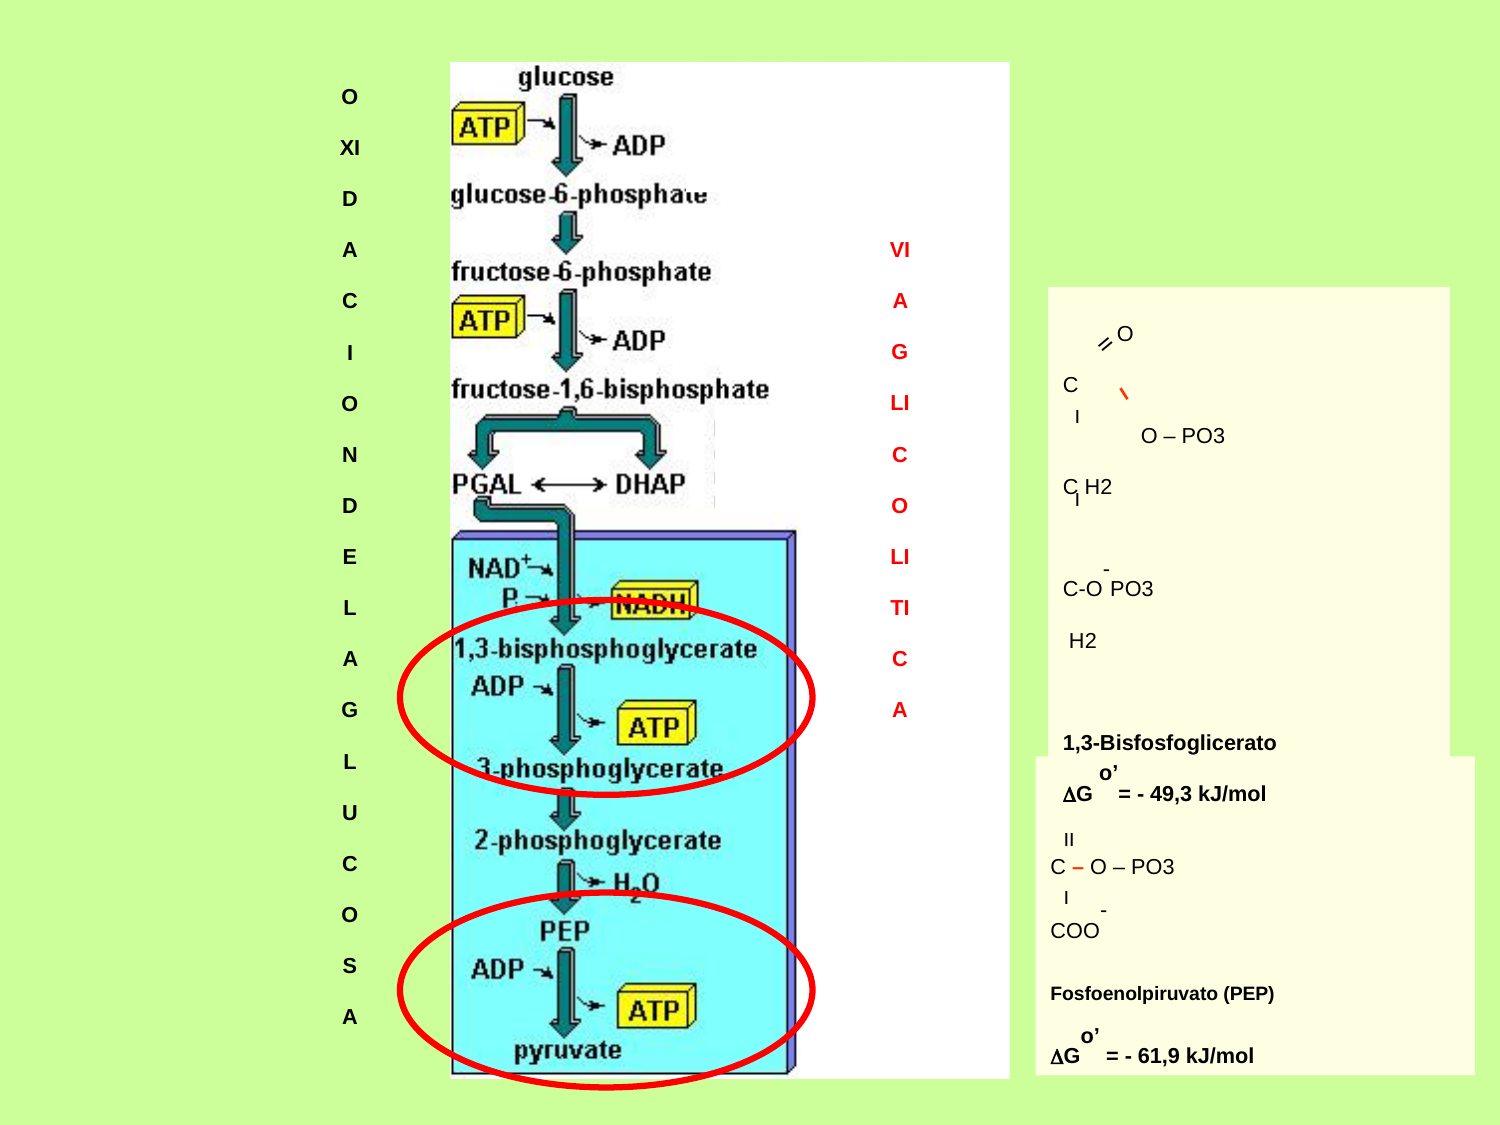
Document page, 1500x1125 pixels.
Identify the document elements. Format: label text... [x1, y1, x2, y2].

text_box [399, 929, 444, 1051]
text_box OXIDACION DE LA GLUCOSA [324, 49, 375, 1088]
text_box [449, 62, 1010, 1079]
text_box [1047, 286, 1451, 738]
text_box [1035, 756, 1476, 1079]
text_box [399, 637, 444, 758]
